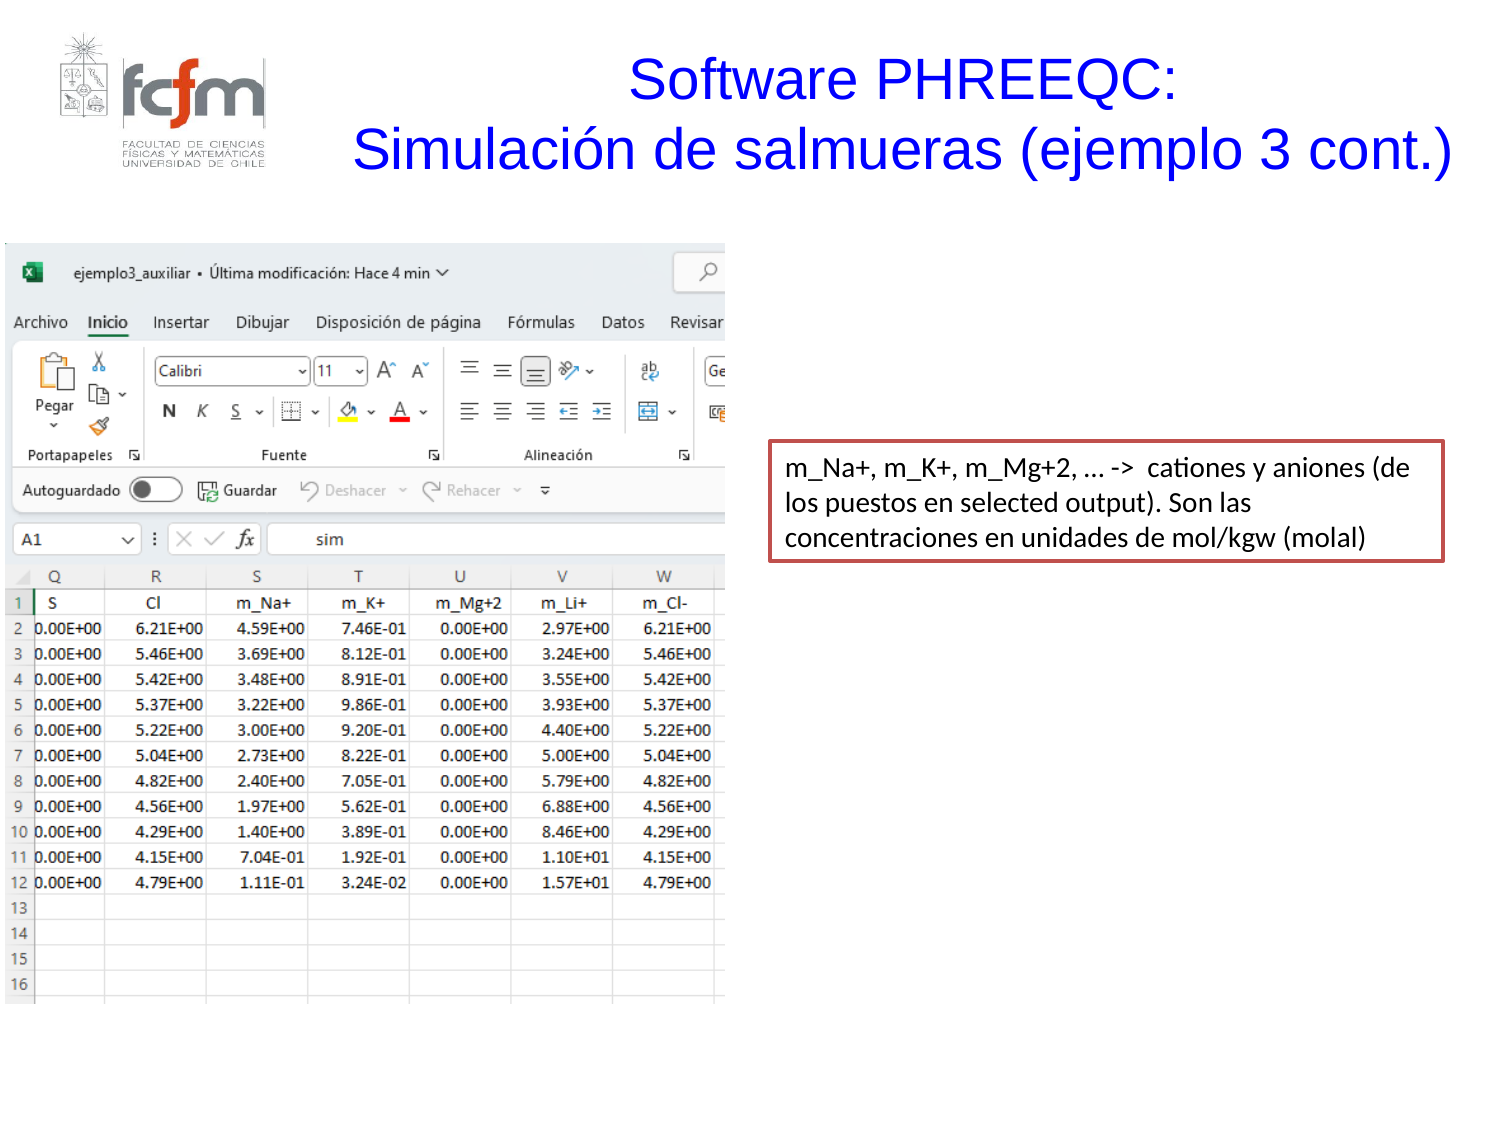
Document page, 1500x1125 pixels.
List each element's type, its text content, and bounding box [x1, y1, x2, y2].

text_box Software PHREEQC: Simulación de salmueras (ejemplo 3 cont.) [458, 16, 1350, 206]
text_box m_Na+, m_K+, m_Mg+2, … -> cationes y aniones (de los puestos en selected output). Son las concentraciones en unidades de mol/kgw (molal) [768, 439, 1445, 563]
picture [5, 243, 726, 1004]
